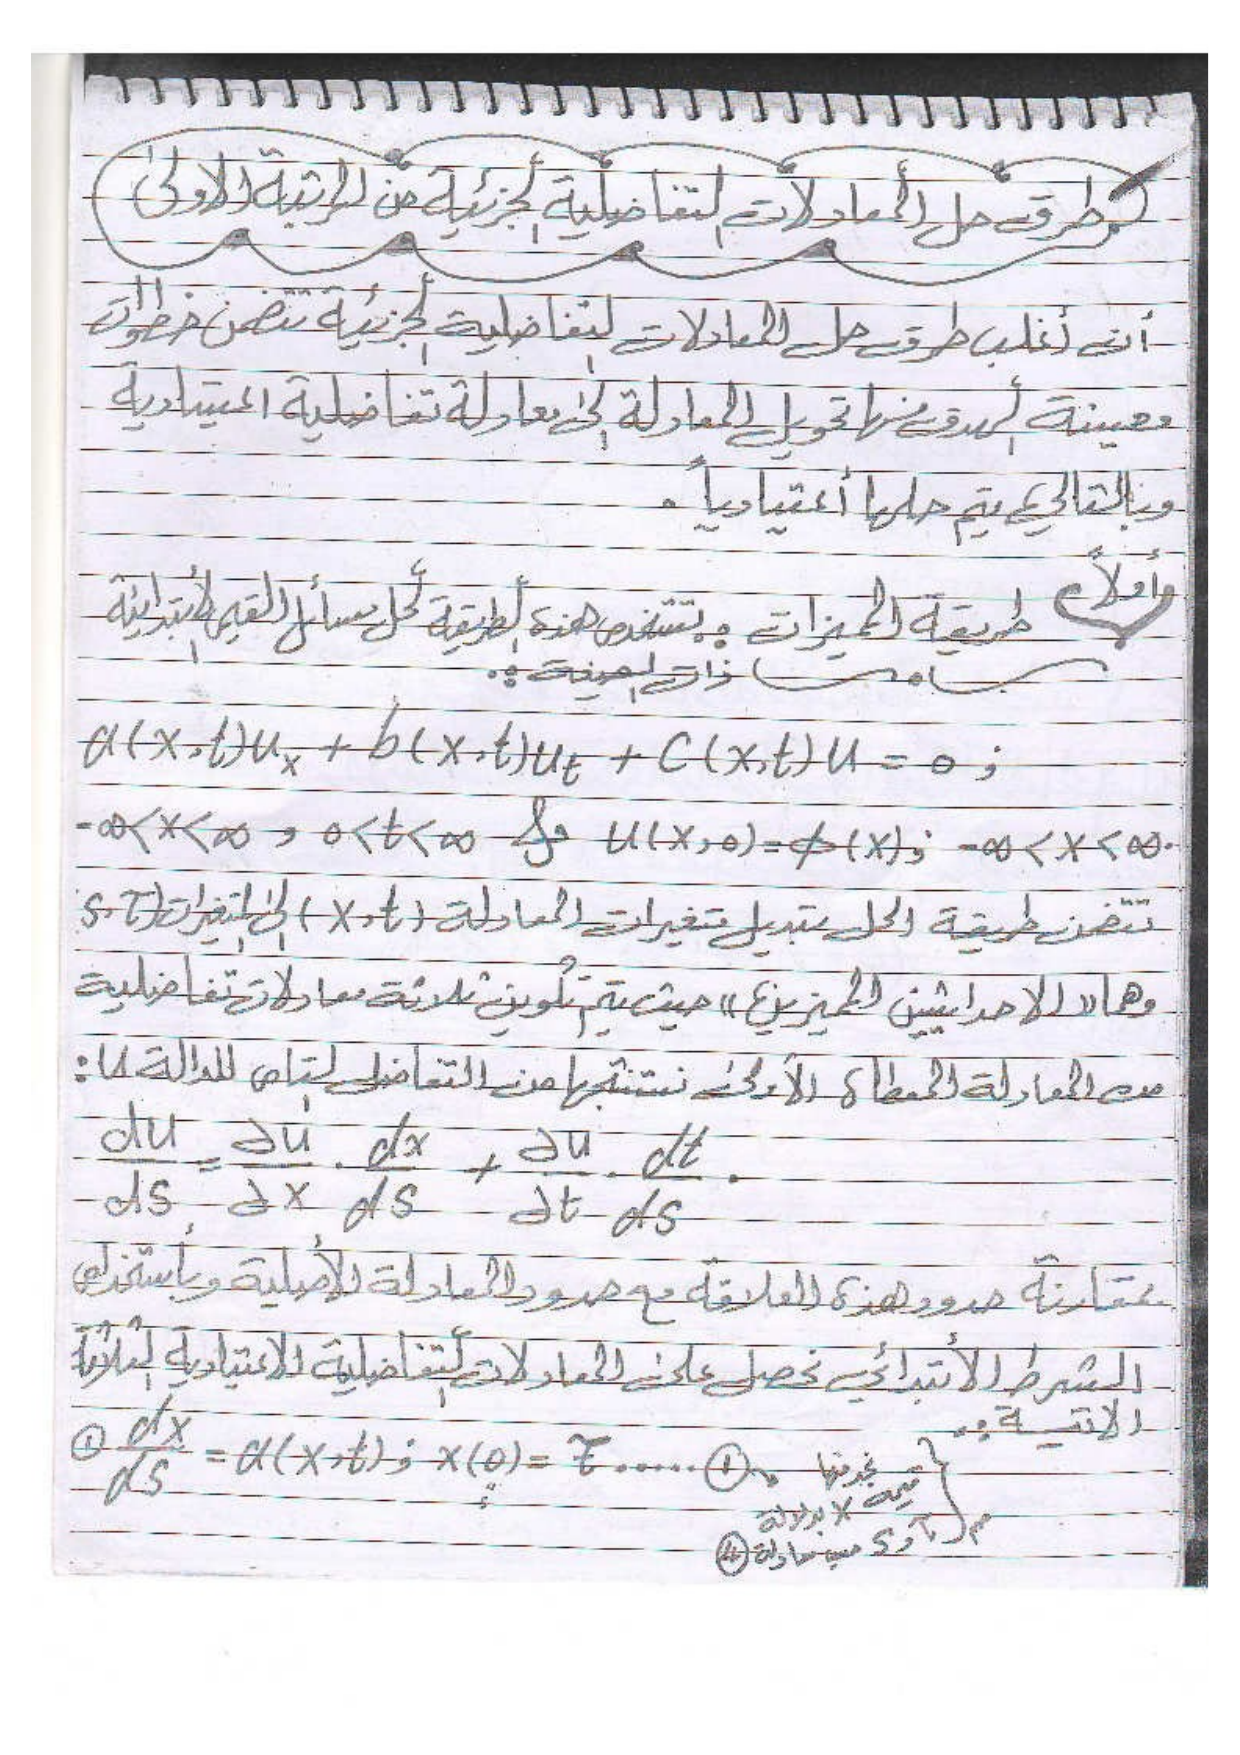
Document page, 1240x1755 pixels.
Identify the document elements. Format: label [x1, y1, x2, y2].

text_box [31, 44, 1209, 1708]
